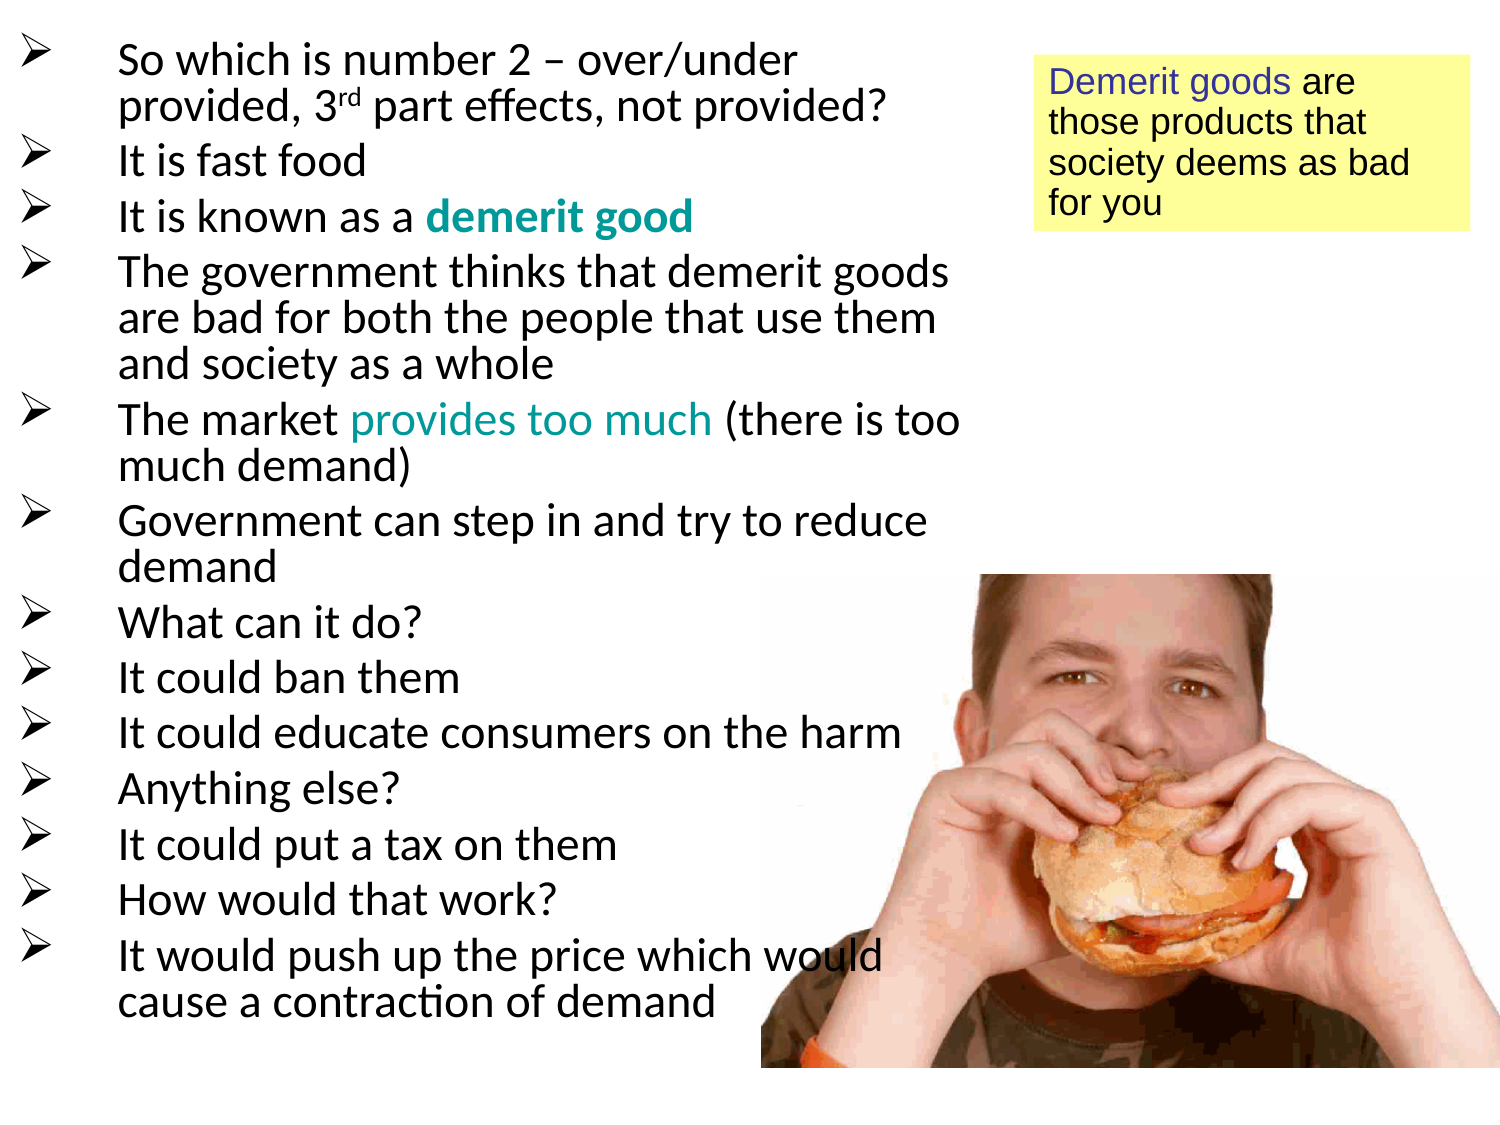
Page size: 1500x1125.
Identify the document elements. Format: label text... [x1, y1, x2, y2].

picture [761, 573, 1500, 1068]
list So which is number 2 – over/under provided, 3rd part effects, not provided? It is fast food It is known as a demerit good The government thinks that demerit goods are bad for both the people that use them and society as a whole The market provides too much (there is too much demand) Government can step in and try to reduce demand What can it do? It could ban them It could educate consumers on the harm Anything else? It could put a tax on them How would that work? It would push up the price which would cause a contraction of demand [2, 31, 1001, 1125]
text_box Demerit goods are those products that society deems as bad for you [1033, 54, 1471, 232]
